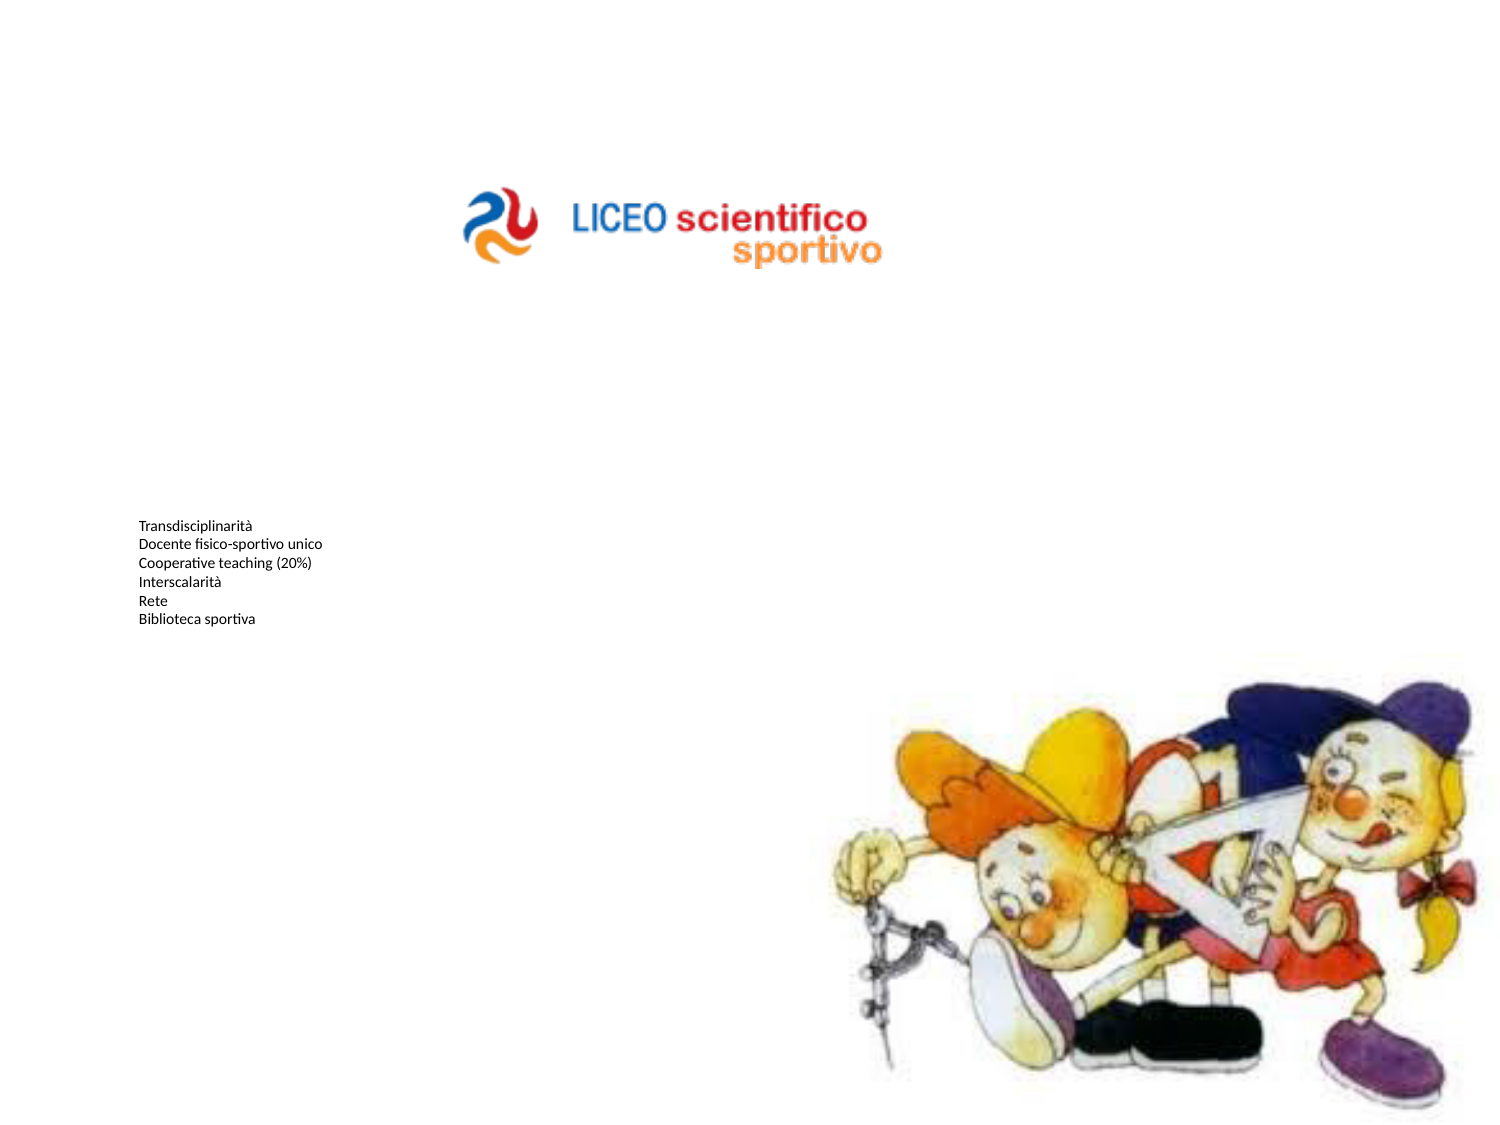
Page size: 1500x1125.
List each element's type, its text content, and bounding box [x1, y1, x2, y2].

picture [455, 178, 919, 269]
picture [808, 653, 1500, 1125]
title Transdisciplinarità Docente fisico-sportivo unico Cooperative teaching (20%) Interscalarità Rete Biblioteca sportiva [123, 432, 1399, 674]
